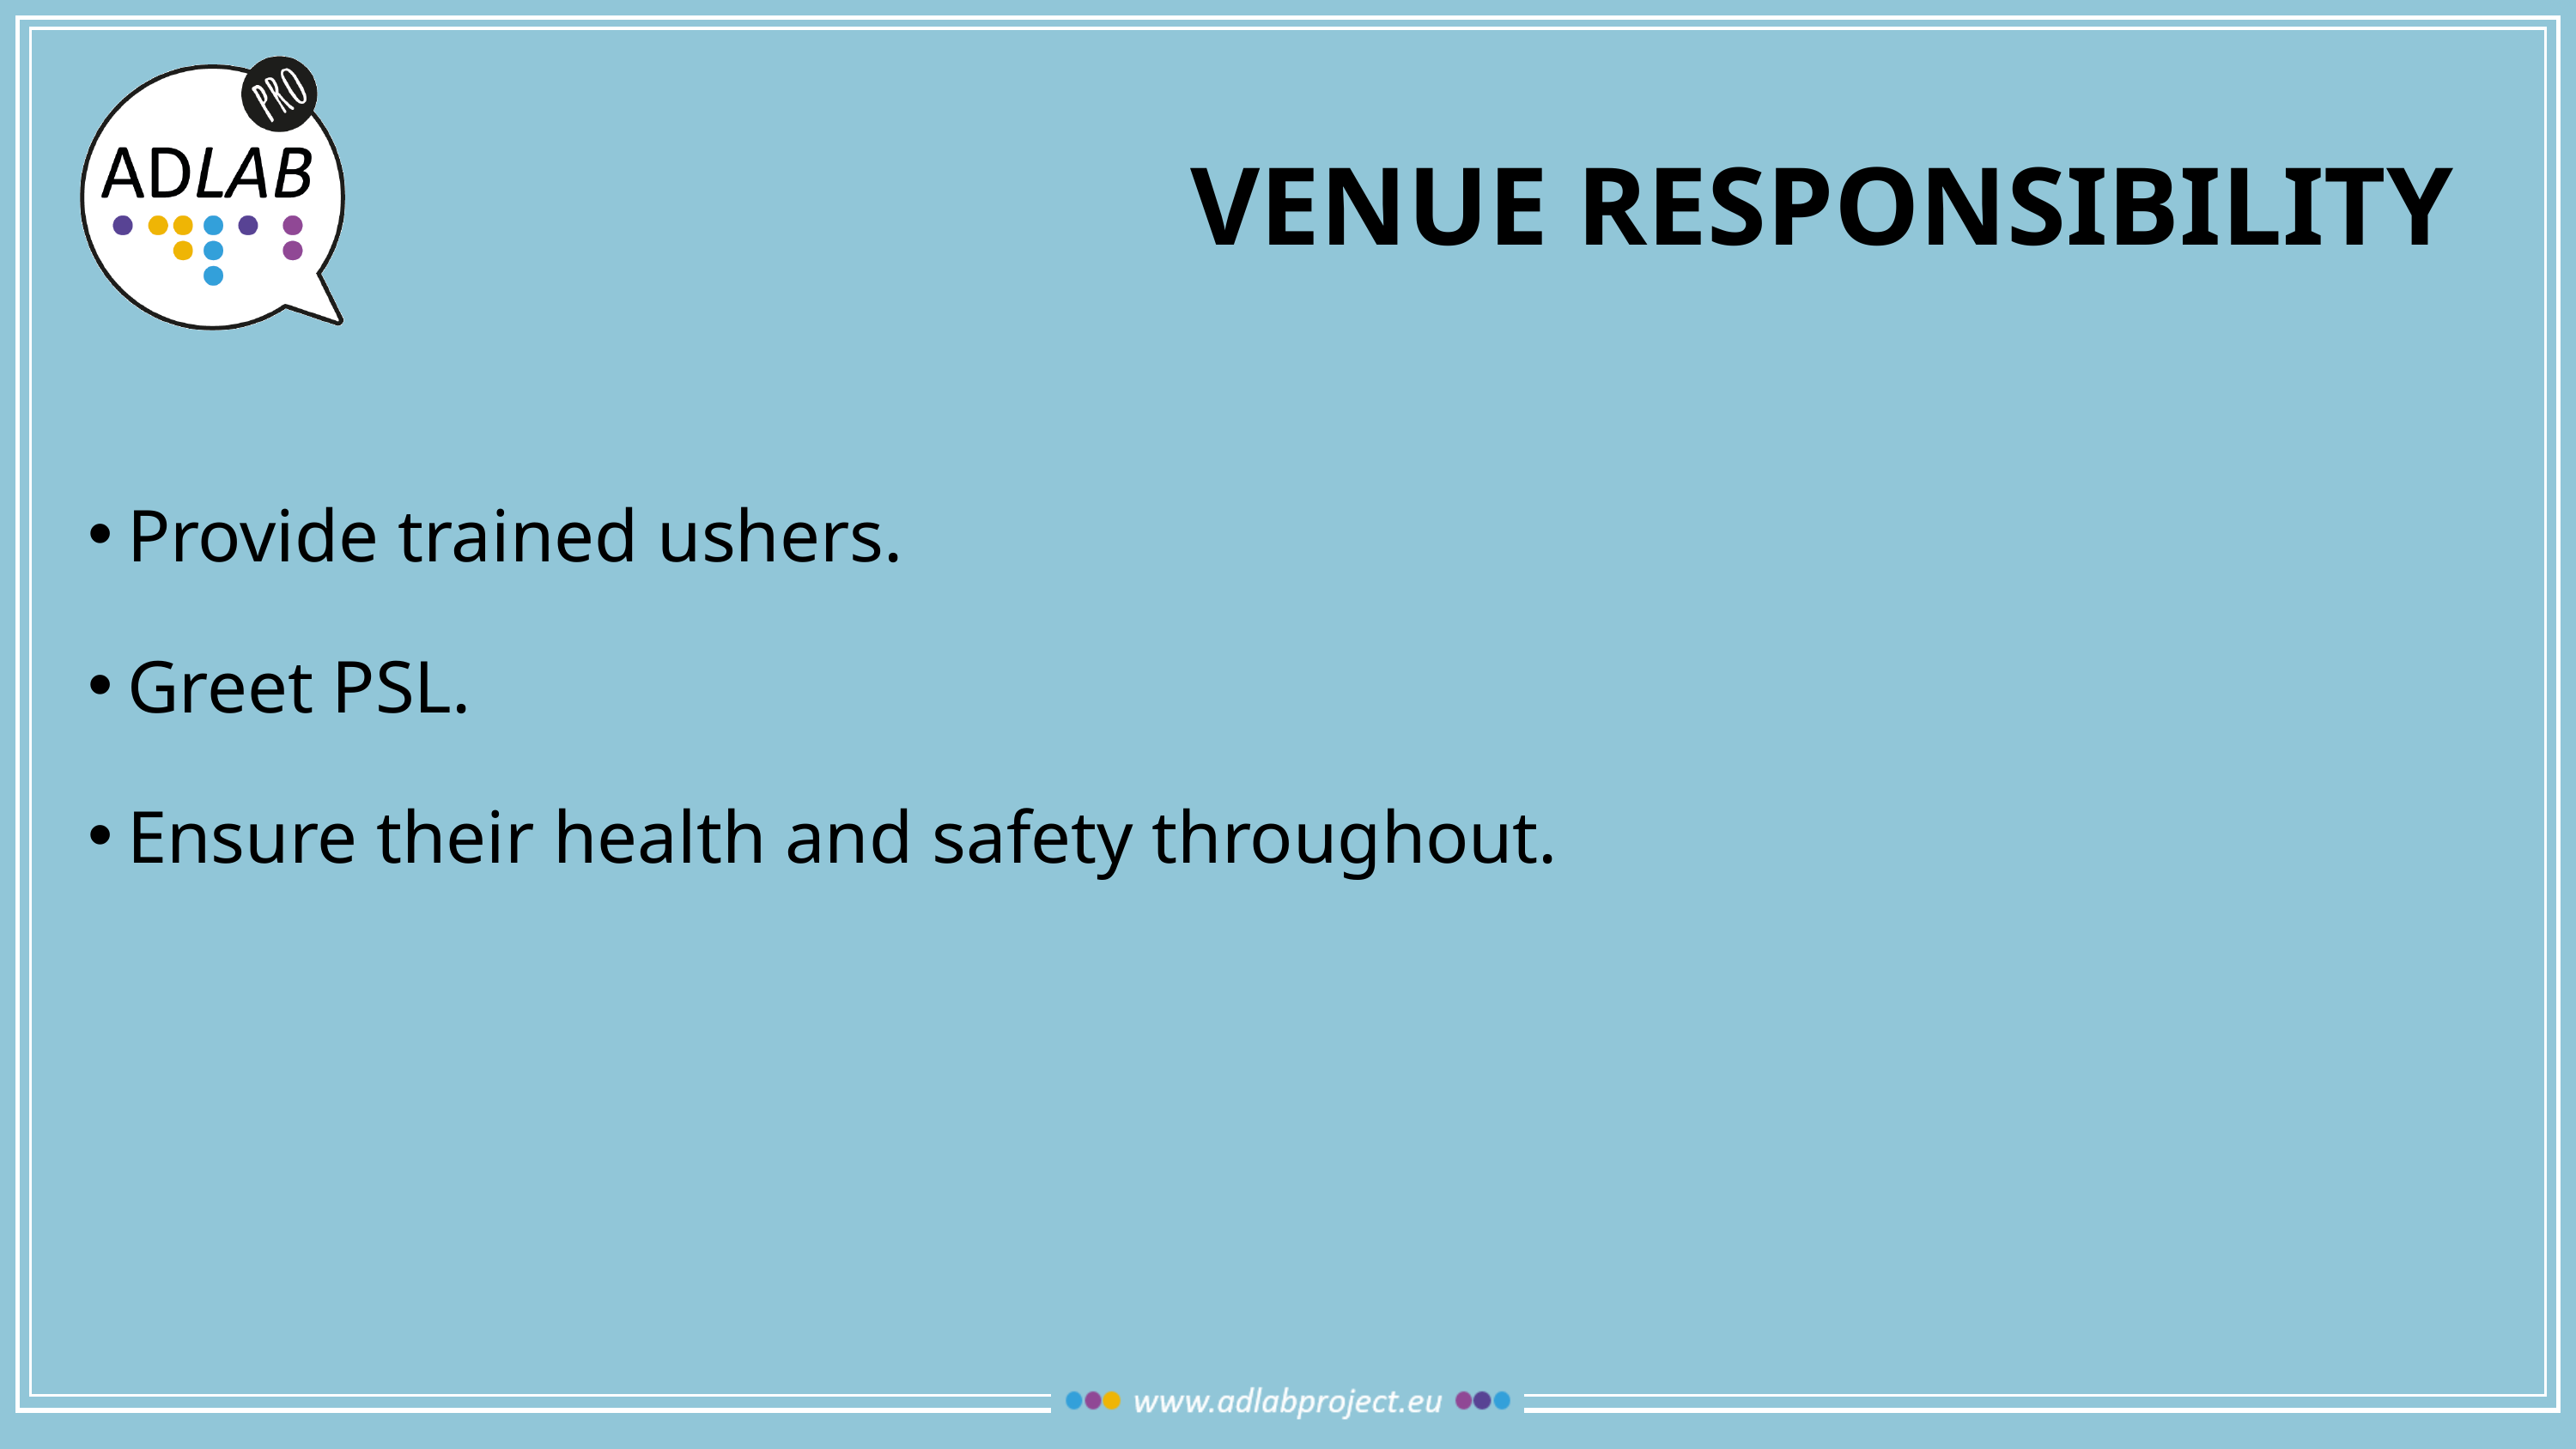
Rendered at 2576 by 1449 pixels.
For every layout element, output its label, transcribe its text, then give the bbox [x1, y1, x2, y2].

list Provide trained ushers. Greet PSL. Ensure their health and safety throughout. [75, 440, 2501, 1122]
picture [1051, 1378, 1524, 1429]
title Venue responsibility [384, 70, 2467, 351]
picture [72, 49, 353, 330]
